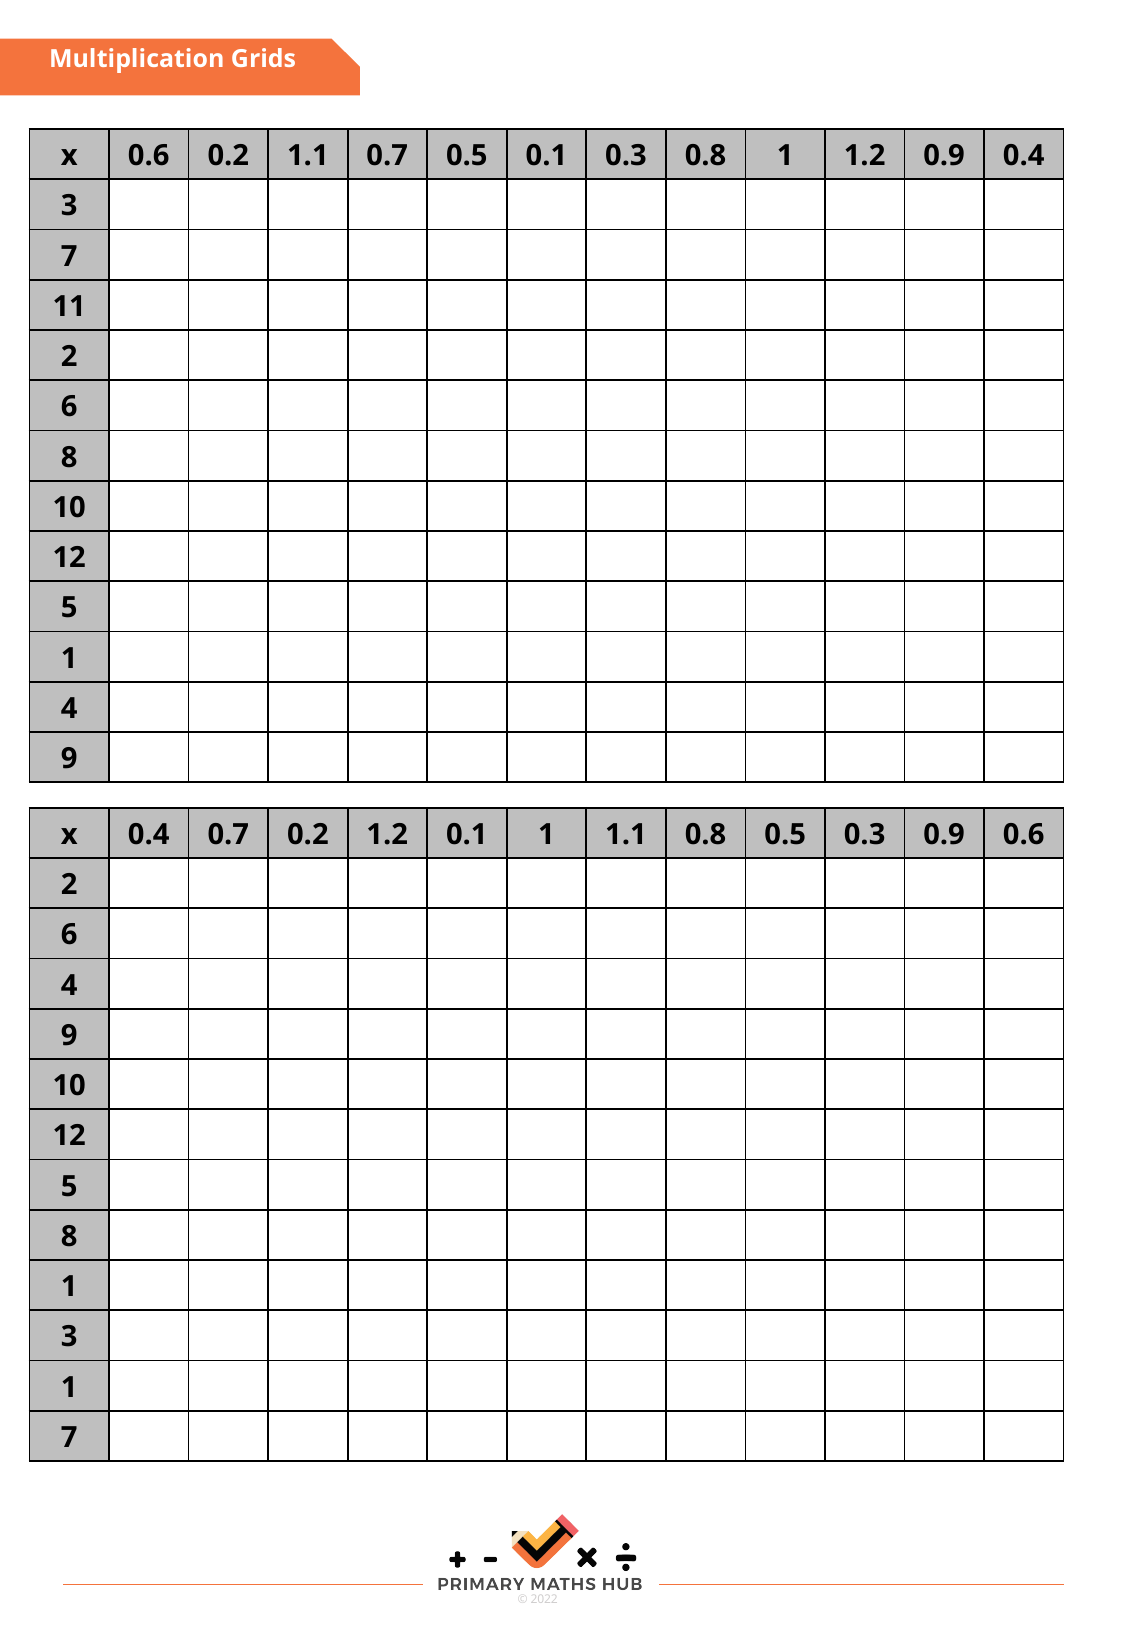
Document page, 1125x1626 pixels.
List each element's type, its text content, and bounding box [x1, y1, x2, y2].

table_cell [428, 582, 506, 631]
table_cell 10 [30, 482, 108, 530]
table_cell [269, 733, 347, 781]
table_cell [428, 632, 506, 681]
table_cell [667, 482, 745, 530]
table_cell [587, 180, 665, 229]
text_box Multiplication Grids [0, 37, 361, 97]
table_cell [905, 582, 983, 631]
table_cell [826, 632, 904, 681]
table_cell [985, 180, 1063, 229]
table_cell [269, 683, 347, 731]
table_cell [746, 1060, 824, 1108]
table_cell [587, 1060, 665, 1108]
table_cell [269, 532, 347, 580]
table_header 1.2 [349, 809, 426, 857]
table_cell 7 [30, 1412, 108, 1460]
table_cell 9 [30, 1010, 108, 1058]
table_cell [587, 381, 665, 430]
table_cell [667, 230, 745, 279]
table_cell 11 [30, 281, 108, 329]
table_cell [667, 1060, 745, 1108]
table_cell [905, 230, 983, 279]
table_cell [349, 230, 426, 279]
table_cell [667, 733, 745, 781]
table_header x [30, 809, 108, 857]
table_cell [189, 482, 267, 530]
table_cell [189, 1110, 267, 1159]
table_cell [587, 1361, 665, 1410]
table_cell [985, 1261, 1063, 1309]
table_cell [587, 1160, 665, 1209]
table_cell [746, 1311, 824, 1360]
table_cell [826, 1110, 904, 1159]
table_cell [508, 733, 585, 781]
table_cell [746, 281, 824, 329]
table_cell [746, 1361, 824, 1410]
table_cell [985, 859, 1063, 907]
table_cell [110, 381, 188, 430]
table_cell [905, 180, 983, 229]
table_header 1.2 [826, 130, 904, 178]
table_cell [905, 632, 983, 681]
table_cell [110, 1211, 188, 1259]
table_cell [508, 683, 585, 731]
table_cell [508, 230, 585, 279]
table_cell [269, 1412, 347, 1460]
table_cell [428, 1211, 506, 1259]
table_cell [189, 859, 267, 907]
table_cell 4 [30, 959, 108, 1008]
table_cell [428, 1110, 506, 1159]
table_cell [508, 1311, 585, 1360]
table_cell [110, 733, 188, 781]
table_cell [349, 1010, 426, 1058]
table_cell [905, 431, 983, 480]
table_cell [985, 281, 1063, 329]
table_cell [428, 733, 506, 781]
table_cell [667, 1010, 745, 1058]
table_cell [428, 959, 506, 1008]
table_cell [667, 331, 745, 379]
table_cell [746, 381, 824, 430]
table_cell [905, 1211, 983, 1259]
table_cell [508, 532, 585, 580]
table_cell [110, 959, 188, 1008]
table_cell 3 [30, 180, 108, 229]
table_cell [826, 1060, 904, 1108]
table_header 0.8 [667, 130, 745, 178]
table_cell [746, 1160, 824, 1209]
table_cell [269, 482, 347, 530]
table_cell [905, 1261, 983, 1309]
table_cell [826, 1010, 904, 1058]
table_cell [269, 1160, 347, 1209]
table_cell [428, 1311, 506, 1360]
table_cell 10 [30, 1060, 108, 1108]
table_cell [905, 1160, 983, 1209]
table_cell [587, 959, 665, 1008]
table_cell [985, 381, 1063, 430]
table_cell [508, 1361, 585, 1410]
table_cell [746, 1261, 824, 1309]
table_cell [985, 1160, 1063, 1209]
table_cell [826, 180, 904, 229]
table_cell [667, 431, 745, 480]
table_cell [428, 859, 506, 907]
table_cell [746, 1211, 824, 1259]
table_cell [667, 1261, 745, 1309]
table_cell [826, 331, 904, 379]
table_cell 4 [30, 683, 108, 731]
table_cell [667, 1412, 745, 1460]
table_cell [110, 482, 188, 530]
table_cell [349, 683, 426, 731]
table_cell [667, 532, 745, 580]
table_cell [269, 1110, 347, 1159]
table_cell [826, 909, 904, 958]
table_cell [349, 632, 426, 681]
table_header 0.3 [587, 130, 665, 178]
table_cell [667, 859, 745, 907]
table_cell [985, 632, 1063, 681]
table_cell [746, 959, 824, 1008]
table_cell [189, 1311, 267, 1360]
text_box © 2022 [429, 1584, 646, 1614]
table_cell [985, 1311, 1063, 1360]
table_cell [667, 1211, 745, 1259]
table_cell [587, 859, 665, 907]
table_cell [508, 1211, 585, 1259]
table_cell [985, 482, 1063, 530]
table_cell 7 [30, 230, 108, 279]
table_cell [508, 859, 585, 907]
table_cell [189, 281, 267, 329]
table_cell [905, 859, 983, 907]
table_cell [508, 381, 585, 430]
table_cell [189, 632, 267, 681]
table_cell [189, 1412, 267, 1460]
table_cell 8 [30, 431, 108, 480]
table_cell [269, 331, 347, 379]
table_header 0.7 [349, 130, 426, 178]
table_cell [269, 1361, 347, 1410]
table_cell [587, 230, 665, 279]
table_cell [110, 1110, 188, 1159]
table_cell [826, 733, 904, 781]
table_cell [508, 1110, 585, 1159]
table_cell [110, 582, 188, 631]
table_cell [508, 632, 585, 681]
table_cell [826, 582, 904, 631]
table_cell [269, 582, 347, 631]
table_cell [189, 909, 267, 958]
table_cell [269, 180, 347, 229]
table_header 0.9 [905, 809, 983, 857]
table_cell [110, 1060, 188, 1108]
table_cell [189, 381, 267, 430]
table_cell [587, 1311, 665, 1360]
table_cell [189, 582, 267, 631]
table_cell [667, 281, 745, 329]
table_cell [349, 331, 426, 379]
table_cell [508, 431, 585, 480]
table_cell [428, 381, 506, 430]
table_cell [428, 1010, 506, 1058]
table_cell [905, 281, 983, 329]
table_cell [746, 1010, 824, 1058]
table_cell [110, 632, 188, 681]
table_cell [826, 532, 904, 580]
table_cell [746, 859, 824, 907]
table_cell [189, 1211, 267, 1259]
table_header 0.9 [905, 130, 983, 178]
table_cell [110, 859, 188, 907]
table_cell [905, 331, 983, 379]
table_cell [985, 1412, 1063, 1460]
table_cell [508, 482, 585, 530]
table_cell [189, 1060, 267, 1108]
table_cell [508, 959, 585, 1008]
table_cell [667, 1361, 745, 1410]
table_cell [349, 959, 426, 1008]
table_cell 6 [30, 909, 108, 958]
table_cell [905, 482, 983, 530]
table_cell [269, 632, 347, 681]
table_cell [746, 909, 824, 958]
table_cell [985, 582, 1063, 631]
table_cell [428, 532, 506, 580]
table_header 0.6 [985, 809, 1063, 857]
table_cell [746, 180, 824, 229]
table_cell [985, 331, 1063, 379]
table_cell [349, 1261, 426, 1309]
table_cell [269, 1060, 347, 1108]
table_cell [349, 381, 426, 430]
table_cell 12 [30, 532, 108, 580]
table_cell [985, 431, 1063, 480]
table_cell [349, 532, 426, 580]
table_cell [189, 683, 267, 731]
table_cell 5 [30, 582, 108, 631]
table_cell [587, 532, 665, 580]
table_cell [508, 1010, 585, 1058]
table_cell [428, 1261, 506, 1309]
table_cell [746, 683, 824, 731]
table_cell [189, 431, 267, 480]
table_cell [110, 683, 188, 731]
table_header 1.1 [587, 809, 665, 857]
table_cell [269, 431, 347, 480]
table_header 0.8 [667, 809, 745, 857]
table_cell [826, 1311, 904, 1360]
table_cell [508, 331, 585, 379]
table_cell 1 [30, 1361, 108, 1410]
table_cell [349, 733, 426, 781]
table_cell [269, 230, 347, 279]
table_cell [428, 331, 506, 379]
table_cell [428, 482, 506, 530]
table_header 0.5 [746, 809, 824, 857]
table_cell [985, 959, 1063, 1008]
table_cell [587, 1412, 665, 1460]
table_cell [587, 1010, 665, 1058]
table_cell [905, 733, 983, 781]
table_cell [349, 859, 426, 907]
table_cell [905, 959, 983, 1008]
table_cell [189, 1010, 267, 1058]
table_cell 5 [30, 1160, 108, 1209]
table_cell [667, 1311, 745, 1360]
table_cell [189, 733, 267, 781]
table_cell [349, 431, 426, 480]
table_cell [349, 1211, 426, 1259]
table_cell [826, 1412, 904, 1460]
table_cell [587, 1110, 665, 1159]
table_cell [985, 230, 1063, 279]
table_cell [826, 859, 904, 907]
table_cell [189, 1160, 267, 1209]
table_cell [667, 582, 745, 631]
table_cell [746, 1412, 824, 1460]
table_cell 2 [30, 859, 108, 907]
table_cell [667, 683, 745, 731]
table_cell [110, 180, 188, 229]
table_cell [985, 683, 1063, 731]
table_cell [110, 1412, 188, 1460]
table_cell [269, 381, 347, 430]
table_cell [905, 381, 983, 430]
table_cell [269, 909, 347, 958]
table_cell [587, 582, 665, 631]
table_cell [189, 1361, 267, 1410]
table_header 0.4 [985, 130, 1063, 178]
table_cell [985, 1110, 1063, 1159]
table_cell [826, 1261, 904, 1309]
table_cell [587, 632, 665, 681]
table_cell [110, 909, 188, 958]
table_cell [667, 180, 745, 229]
table_cell [349, 582, 426, 631]
table_cell [826, 1361, 904, 1410]
table_cell [826, 959, 904, 1008]
table_cell [110, 230, 188, 279]
table_cell [269, 1311, 347, 1360]
table_cell [508, 281, 585, 329]
table_cell [189, 959, 267, 1008]
table_cell [905, 1412, 983, 1460]
table_cell [667, 1110, 745, 1159]
table_cell [746, 230, 824, 279]
table_cell [985, 1010, 1063, 1058]
table_cell 2 [30, 331, 108, 379]
table_cell [269, 1261, 347, 1309]
table_cell [826, 381, 904, 430]
table_cell [269, 959, 347, 1008]
table_cell [587, 1261, 665, 1309]
table_cell [189, 180, 267, 229]
table_header 0.6 [110, 130, 188, 178]
table_cell [587, 909, 665, 958]
table_cell [587, 331, 665, 379]
table_header 0.1 [428, 809, 506, 857]
table_cell [667, 959, 745, 1008]
table_cell [349, 1361, 426, 1410]
table_cell [985, 733, 1063, 781]
table_cell [587, 431, 665, 480]
table_cell [667, 632, 745, 681]
table_cell [508, 1412, 585, 1460]
table_cell [110, 1361, 188, 1410]
table_cell [349, 180, 426, 229]
table_cell [826, 1211, 904, 1259]
table_cell [110, 281, 188, 329]
table_header 0.2 [269, 809, 347, 857]
table_cell [826, 230, 904, 279]
table_cell [110, 1160, 188, 1209]
table_cell [587, 281, 665, 329]
table_cell [746, 431, 824, 480]
table_header 0.7 [189, 809, 267, 857]
table_cell [826, 431, 904, 480]
table_cell [428, 683, 506, 731]
table_cell [985, 1060, 1063, 1108]
table_cell [667, 909, 745, 958]
table_cell [746, 532, 824, 580]
table_cell 9 [30, 733, 108, 781]
table_cell [189, 331, 267, 379]
table_cell [189, 1261, 267, 1309]
table_cell [508, 1160, 585, 1209]
table_cell [428, 909, 506, 958]
table_cell [269, 859, 347, 907]
table_cell [905, 909, 983, 958]
table_cell 8 [30, 1211, 108, 1259]
table_cell [905, 1110, 983, 1159]
table_header 0.3 [826, 809, 904, 857]
picture [432, 1512, 648, 1597]
table_header 1.1 [269, 130, 347, 178]
table_cell [349, 1060, 426, 1108]
table_cell [110, 1311, 188, 1360]
table_cell [746, 733, 824, 781]
table_cell [985, 1211, 1063, 1259]
table_header 0.5 [428, 130, 506, 178]
table_cell [428, 1412, 506, 1460]
table_cell 6 [30, 381, 108, 430]
table_cell [428, 1160, 506, 1209]
table_cell [905, 1361, 983, 1410]
table_cell [746, 482, 824, 530]
table_cell [110, 1261, 188, 1309]
table_cell [985, 532, 1063, 580]
table_cell [587, 683, 665, 731]
table_cell [189, 230, 267, 279]
table_cell [349, 281, 426, 329]
table_cell [428, 431, 506, 480]
table_cell [269, 1010, 347, 1058]
table_cell [905, 1311, 983, 1360]
table_cell [508, 909, 585, 958]
table_cell [905, 1060, 983, 1108]
table_cell [269, 281, 347, 329]
table_cell [826, 482, 904, 530]
table_header x [30, 130, 108, 178]
table_cell [508, 1261, 585, 1309]
table_cell [349, 909, 426, 958]
table_cell [428, 230, 506, 279]
table_cell [508, 582, 585, 631]
table_cell [110, 1010, 188, 1058]
table_cell [985, 1361, 1063, 1410]
table_cell [349, 1412, 426, 1460]
table_cell [269, 1211, 347, 1259]
table_cell [587, 1211, 665, 1259]
table_cell [985, 909, 1063, 958]
table_header 0.2 [189, 130, 267, 178]
table_cell 3 [30, 1311, 108, 1360]
table_cell [667, 381, 745, 430]
table_cell [349, 1110, 426, 1159]
table_header 0.1 [508, 130, 585, 178]
table_cell [826, 683, 904, 731]
table_cell [746, 632, 824, 681]
table_cell [508, 180, 585, 229]
table_header 0.4 [110, 809, 188, 857]
table_cell [110, 431, 188, 480]
table_cell [905, 683, 983, 731]
table_header 1 [508, 809, 585, 857]
table_cell [349, 1160, 426, 1209]
table_cell [905, 532, 983, 580]
table_cell [428, 180, 506, 229]
table_cell [189, 532, 267, 580]
table_cell [905, 1010, 983, 1058]
table_cell 1 [30, 1261, 108, 1309]
table_cell [428, 281, 506, 329]
table_cell [746, 331, 824, 379]
table_cell [110, 532, 188, 580]
table_cell [349, 1311, 426, 1360]
table_cell 12 [30, 1110, 108, 1159]
table_cell [587, 733, 665, 781]
table_cell [508, 1060, 585, 1108]
table_cell [667, 1160, 745, 1209]
table_cell [428, 1060, 506, 1108]
table_cell [746, 1110, 824, 1159]
table_cell [349, 482, 426, 530]
table_cell [826, 281, 904, 329]
table_header 1 [746, 130, 824, 178]
table_cell 1 [30, 632, 108, 681]
table_cell [110, 331, 188, 379]
table_cell [587, 482, 665, 530]
table_cell [746, 582, 824, 631]
table_cell [826, 1160, 904, 1209]
table_cell [428, 1361, 506, 1410]
